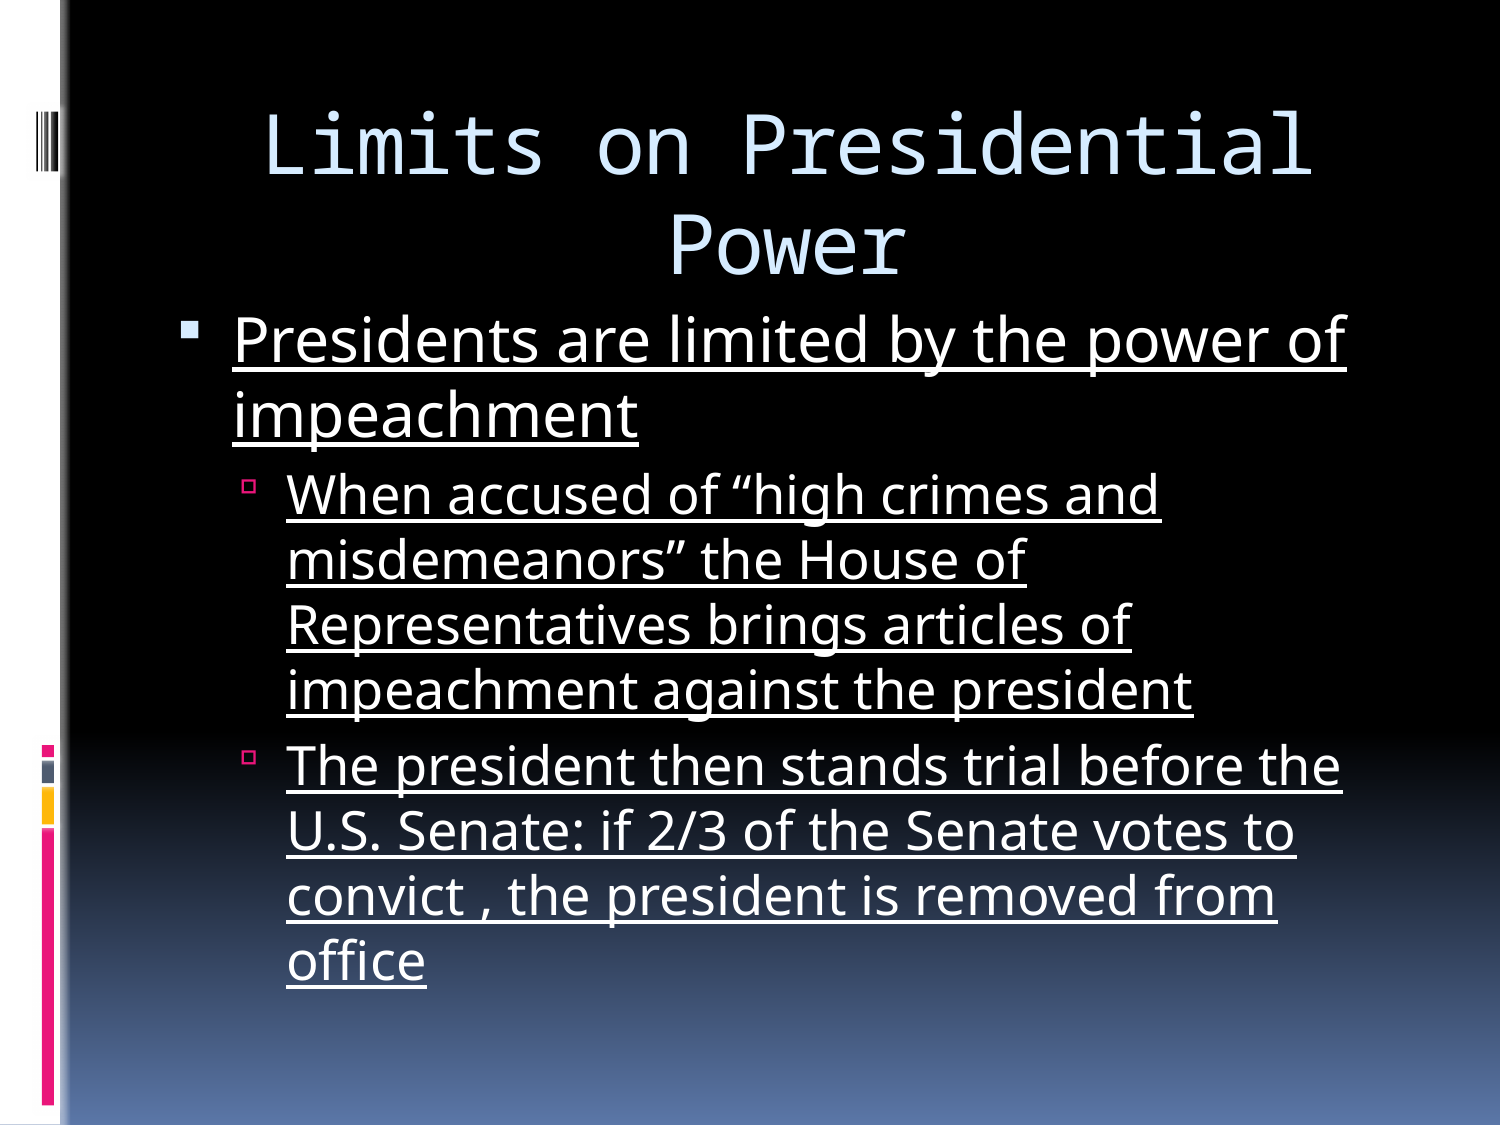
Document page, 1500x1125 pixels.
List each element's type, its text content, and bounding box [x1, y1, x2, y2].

list Presidents are limited by the power of impeachment When accused of “high crimes and misdemeanors” the House of Representatives brings articles of impeachment against the president The president then stands trial before the U.S. Senate: if 2/3 of the Senate votes to convict , the president is removed from office [150, 292, 1425, 1043]
title Limits on Presidential Power [150, 83, 1425, 234]
